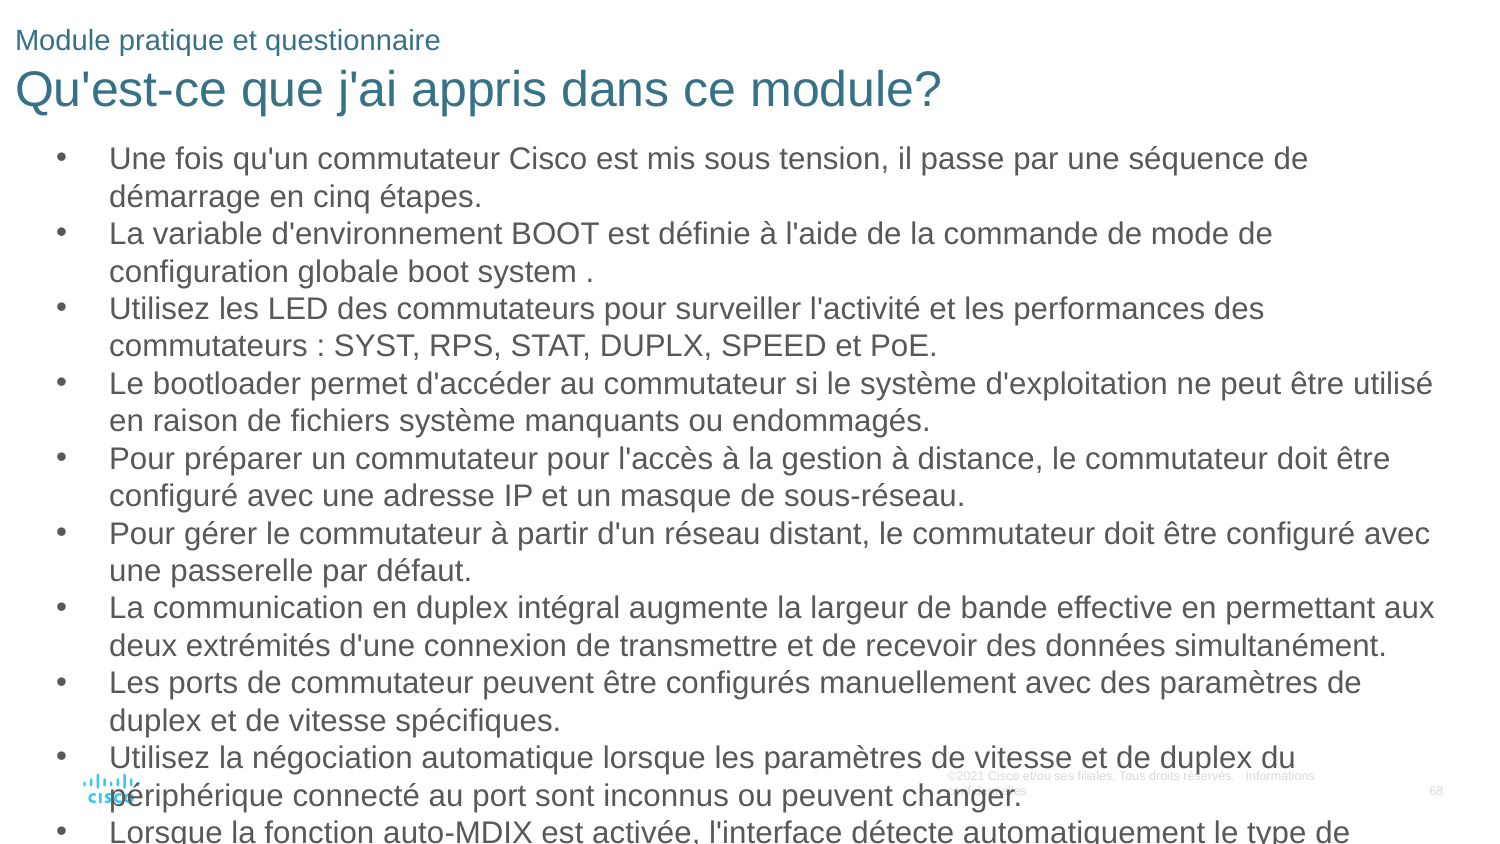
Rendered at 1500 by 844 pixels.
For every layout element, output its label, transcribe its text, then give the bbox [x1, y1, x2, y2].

list Une fois qu'un commutateur Cisco est mis sous tension, il passe par une séquence de démarrage en cinq étapes. La variable d'environnement BOOT est définie à l'aide de la commande de mode de configuration globale boot system . Utilisez les LED des commutateurs pour surveiller l'activité et les performances des commutateurs : SYST, RPS, STAT, DUPLX, SPEED et PoE. Le bootloader permet d'accéder au commutateur si le système d'exploitation ne peut être utilisé en raison de fichiers système manquants ou endommagés. Pour préparer un commutateur pour l'accès à la gestion à distance, le commutateur doit être configuré avec une adresse IP et un masque de sous-réseau. Pour gérer le commutateur à partir d'un réseau distant, le commutateur doit être configuré avec une passerelle par défaut. La communication en duplex intégral augmente la largeur de bande effective en permettant aux deux extrémités d'une connexion de transmettre et de recevoir des données simultanément. Les ports de commutateur peuvent être configurés manuellement avec des paramètres de duplex et de vitesse spécifiques. Utilisez la négociation automatique lorsque les paramètres de vitesse et de duplex du périphérique connecté au port sont inconnus ou peuvent changer. Lorsque la fonction auto-MDIX est activée, l'interface détecte automatiquement le type de connexion de câble requis (droit ou croisé) et configure la connexion de manière appropriée. [23, 131, 1476, 813]
title Module pratique et questionnaire Qu'est-ce que j'ai appris dans ce module? [0, 6, 1500, 131]
